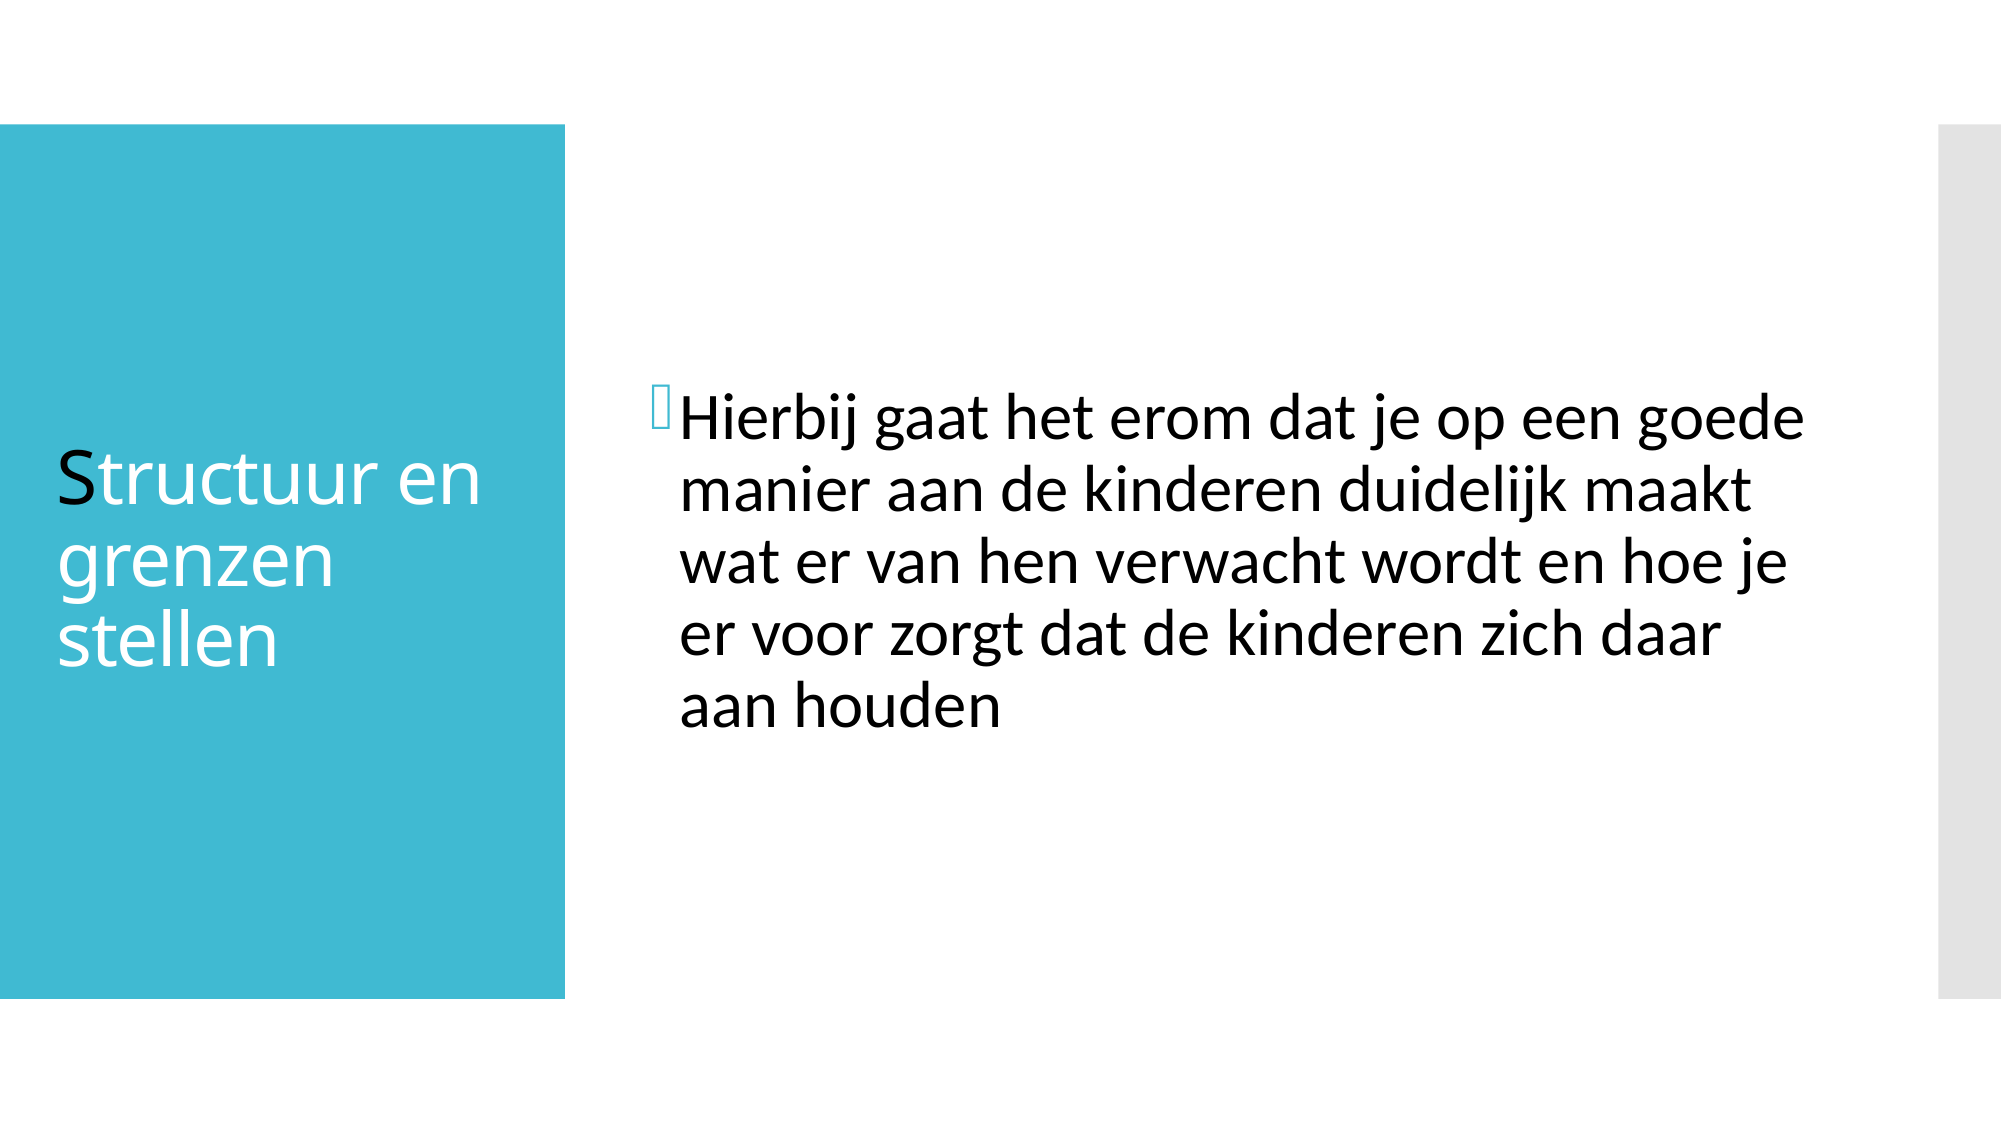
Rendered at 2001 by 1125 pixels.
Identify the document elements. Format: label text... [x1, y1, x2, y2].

list Hierbij gaat het erom dat je op een goede manier aan de kinderen duidelijk maakt wat er van hen verwacht wordt en hoe je er voor zorgt dat de kinderen zich daar aan houden [634, 141, 1835, 982]
title Structuur en grenzen stellen [41, 184, 525, 940]
